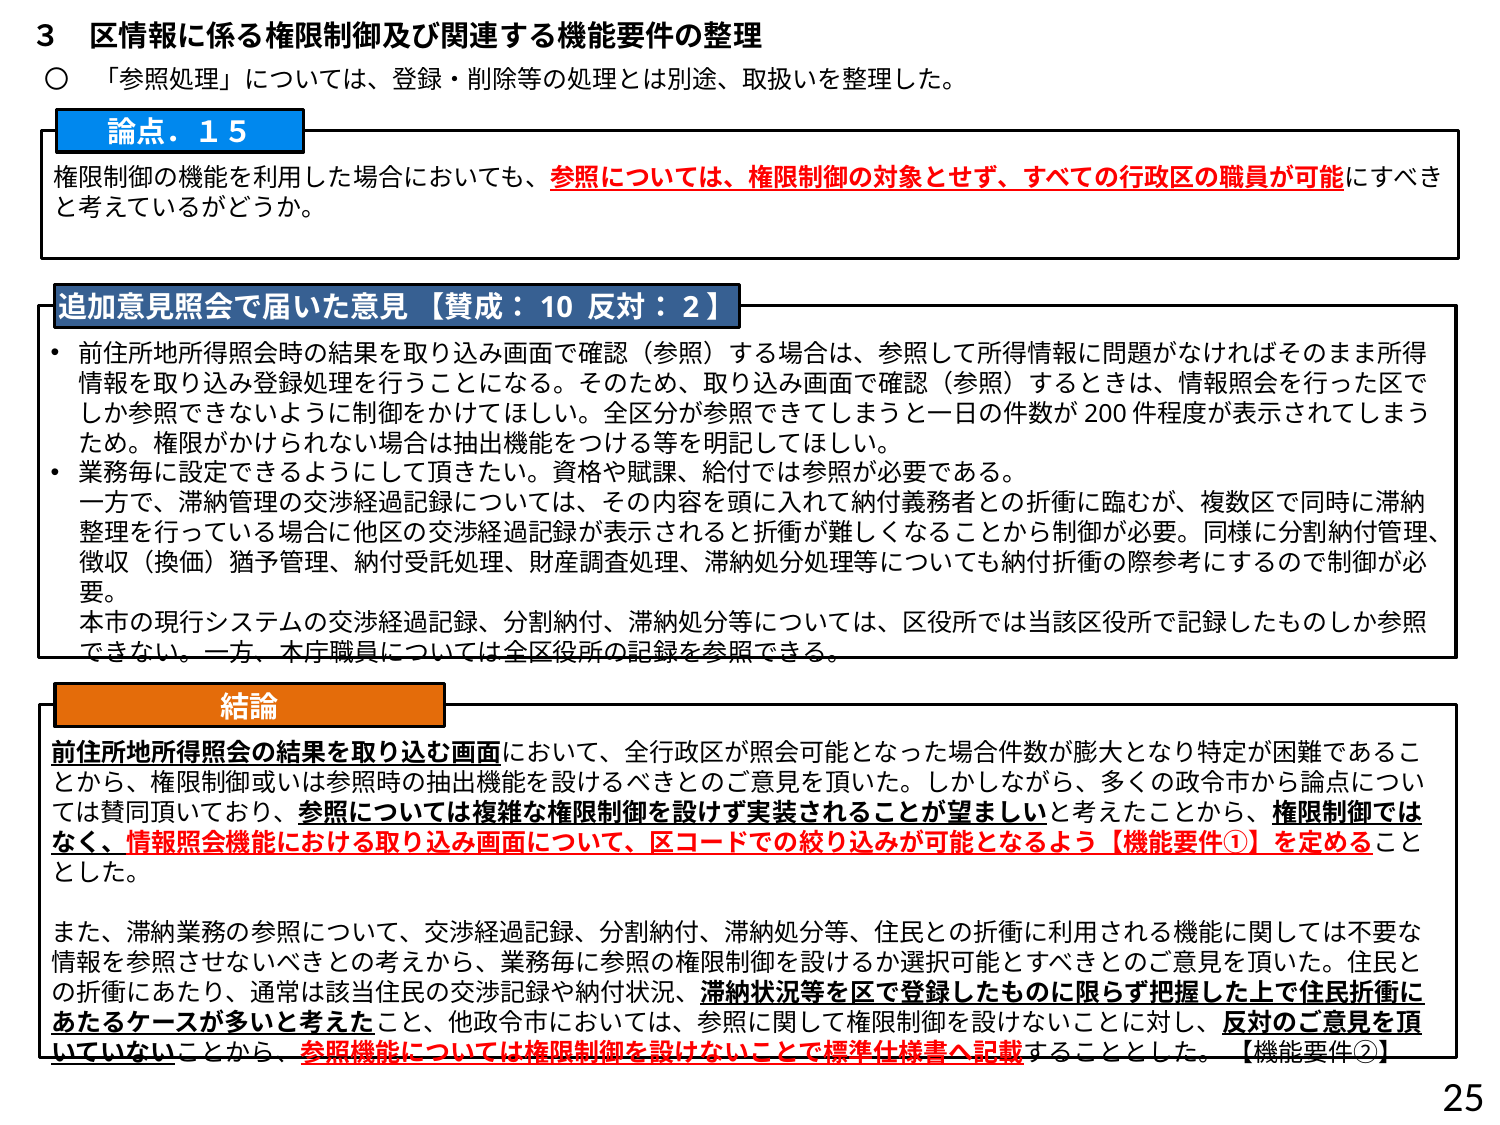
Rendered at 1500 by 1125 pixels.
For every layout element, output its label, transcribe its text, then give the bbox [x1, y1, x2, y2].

slide_number 24 [1149, 1065, 1500, 1125]
text_box 追加意見照会で届いた意見 【賛成：10 反対：2】 [52, 282, 741, 329]
text_box 論点．１５ [55, 107, 306, 154]
text_box 前住所地所得照会時の結果を取り込み画面で確認（参照）する場合は、参照して所得情報に問題がなければそのまま所得情報を取り込み登録処理を行うことになる。そのため、取り込み画面で確認（参照）するときは、情報照会を行った区でしか参照できないように制御をかけてほしい。全区分が参照できてしまうと一日の件数が200件程度が表示されてしまうため。権限がかけられない場合は抽出機能をつける等を明記してほしい。 業務毎に設定できるようにして頂きたい。資格や賦課、給付では参照が必要である。 一方で、滞納管理の交渉経過記録については、その内容を頭に入れて納付義務者との折衝に臨むが、複数区で同時に滞納整理を行っている場合に他区の交渉経過記録が表示されると折衝が難しくなることから制御が必要。同様に分割納付管理、徴収（換価）猶予管理、納付受託処理、財産調査処理、滞納処分処理等についても納付折衝の際参考にするので制御が必要。 本市の現行システムの交渉経過記録、分割納付、滞納処分等については、区役所では当該区役所で記録したものしか参照できない。一方、本庁職員については全区役所の記録を参照できる。 [38, 305, 1457, 658]
text_box 権限制御の機能を利用した場合においても、参照については、権限制御の対象とせず、すべての行政区の職員が可能にすべきと考えているがどうか。 [41, 130, 1459, 259]
text_box 前住所地所得照会の結果を取り込む画面において、全行政区が照会可能となった場合件数が膨大となり特定が困難であることから、権限制御或いは参照時の抽出機能を設けるべきとのご意見を頂いた。しかしながら、多くの政令市から論点については賛同頂いており、参照については複雑な権限制御を設けず実装されることが望ましいと考えたことから、権限制御ではなく、情報照会機能における取り込み画面について、区コードでの絞り込みが可能となるよう【機能要件①】を定めることとした。 また、滞納業務の参照について、交渉経過記録、分割納付、滞納処分等、住民との折衝に利用される機能に関しては不要な情報を参照させないべきとの考えから、業務毎に参照の権限制御を設けるか選択可能とすべきとのご意見を頂いた。住民との折衝にあたり、通常は該当住民の交渉記録や納付状況、滞納状況等を区で登録したものに限らず把握した上で住民折衝にあたるケースが多いと考えたこと、他政令市においては、参照に関して権限制御を設けないことに対し、反対のご意見を頂いていないことから、参照機能については権限制御を設けないことで標準仕様書へ記載することとした。 【機能要件②】 [39, 704, 1457, 1058]
text_box ３ 区情報に係る権限制御及び関連する機能要件の整理 [16, 2, 1440, 49]
text_box 〇 「参照処理」については、登録・削除等の処理とは別途、取扱いを整理した。 [29, 55, 1452, 101]
text_box 結論 [53, 682, 447, 729]
